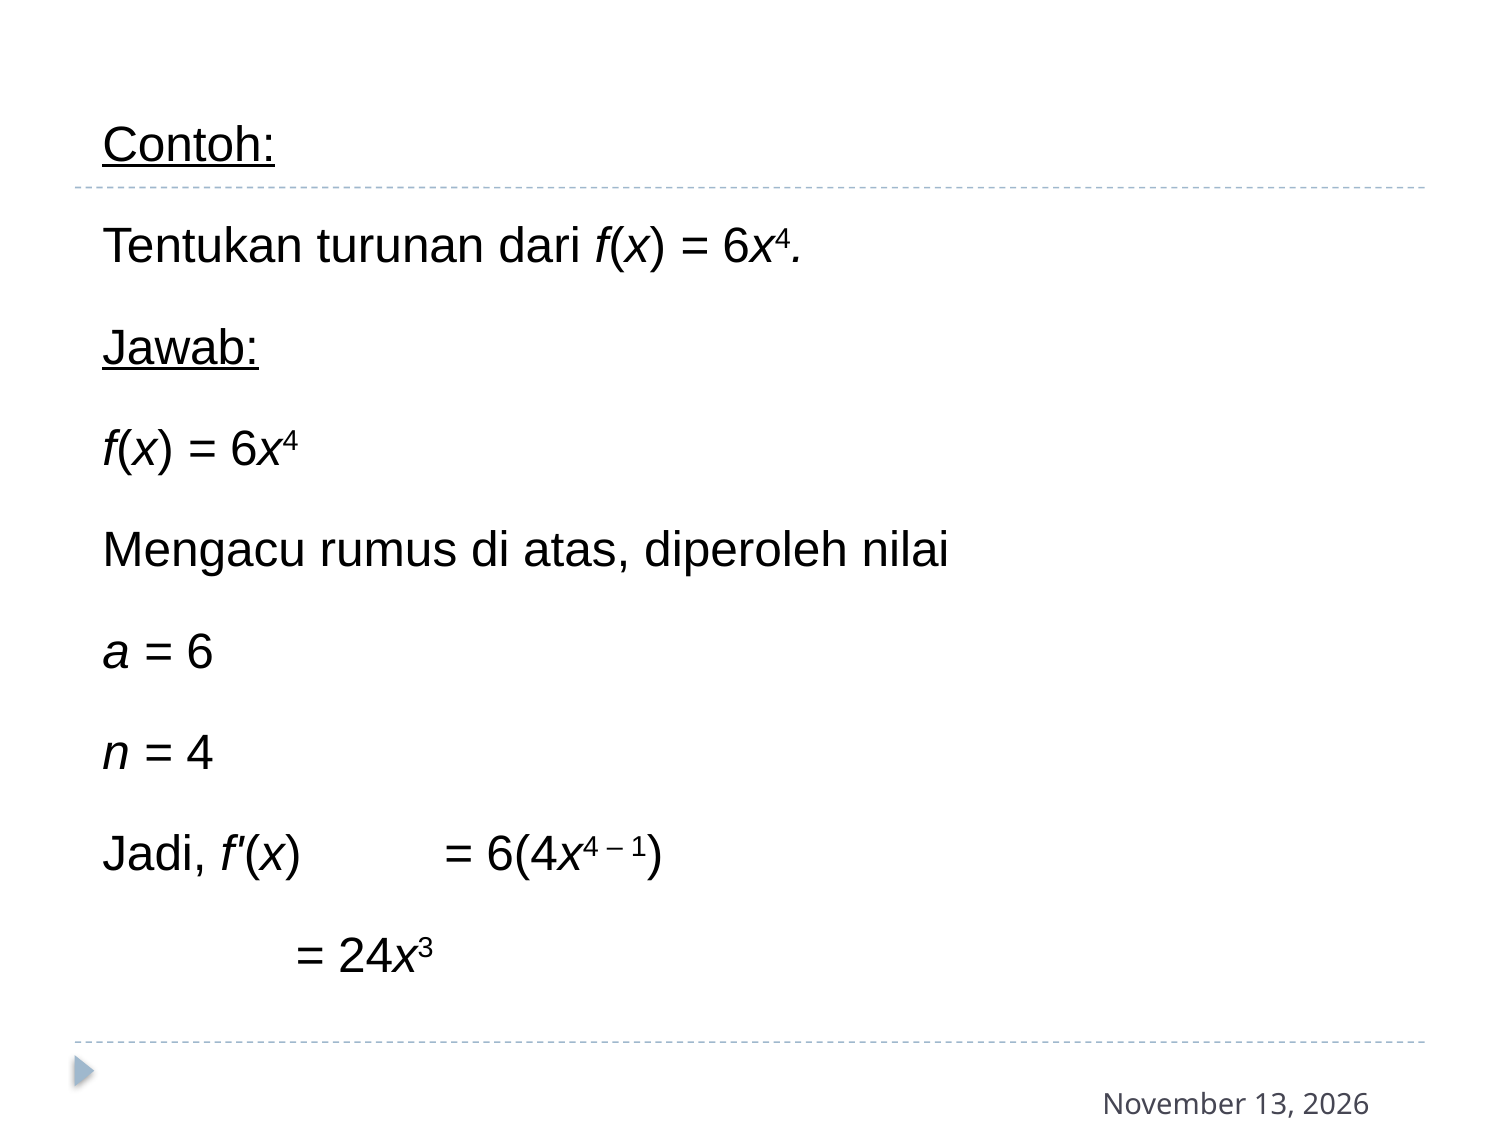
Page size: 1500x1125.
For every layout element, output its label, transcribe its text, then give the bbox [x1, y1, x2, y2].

list Contoh: Tentukan turunan dari f(x) = 6x4. Jawab: f(x) = 6x4 Mengacu rumus di atas, diperoleh nilai a = 6 n = 4 Jadi, f'(x) = 6(4x4 – 1) = 24x3 [87, 75, 1475, 998]
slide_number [1087, 1077, 1500, 1125]
